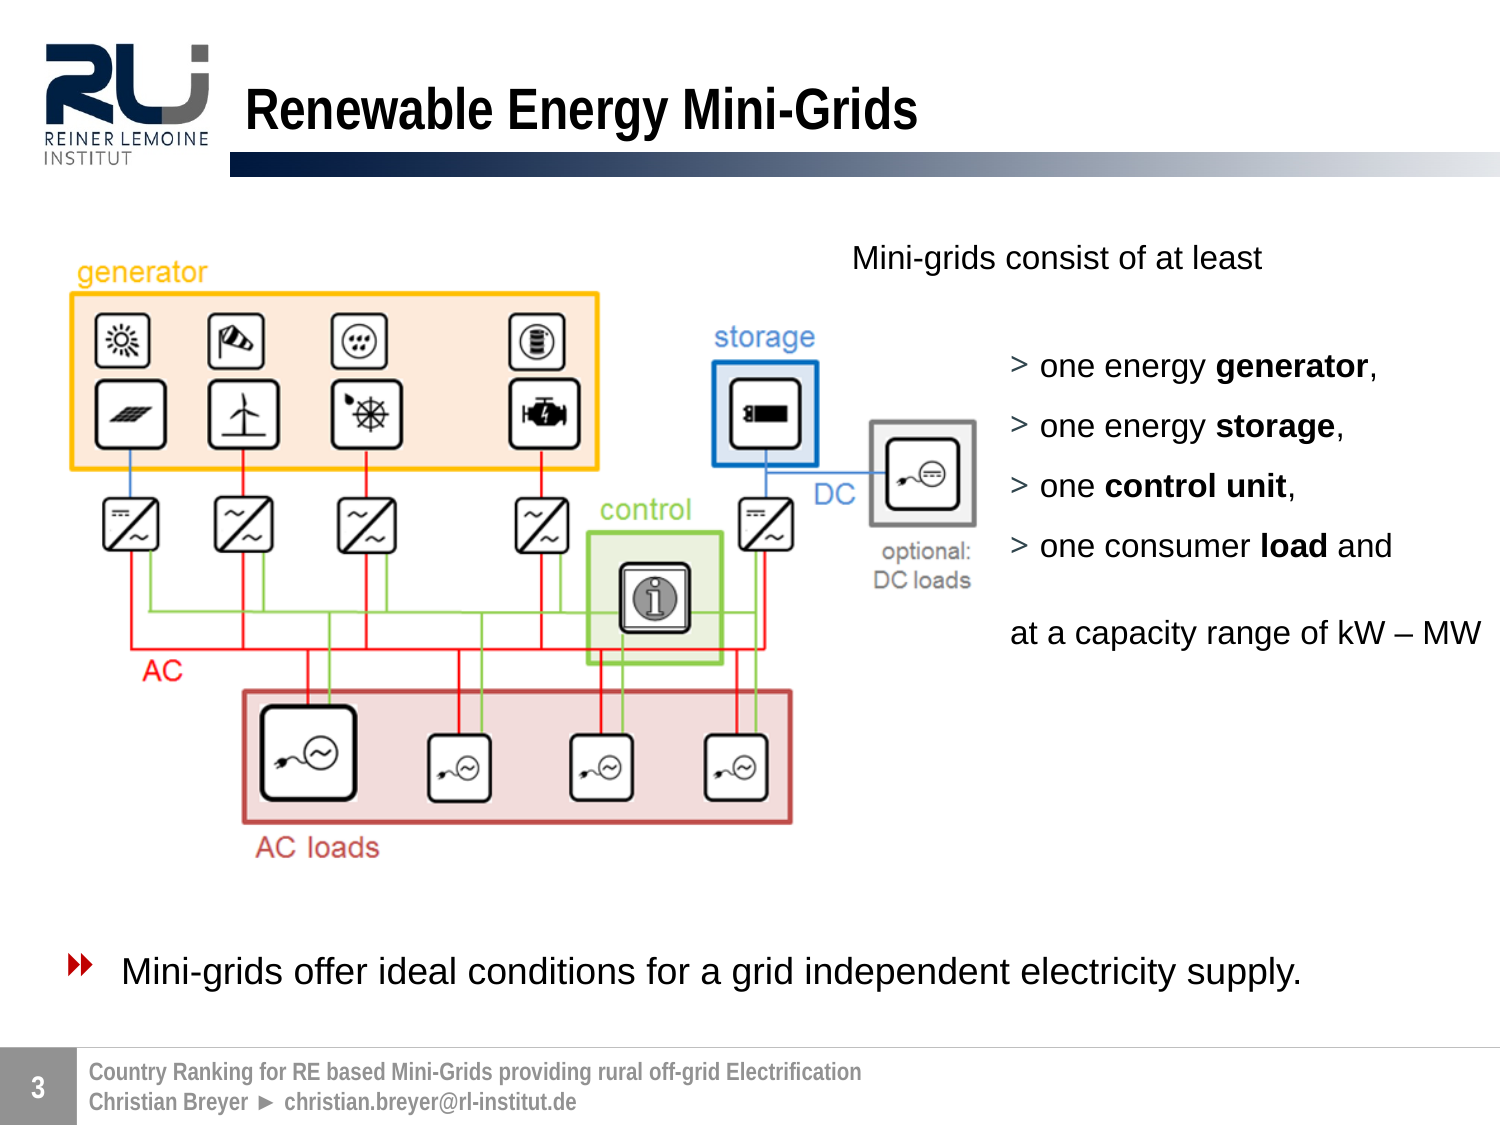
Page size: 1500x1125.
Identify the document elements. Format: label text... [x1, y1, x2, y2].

text_box Mini-grids consist of at least [837, 218, 1338, 284]
text_box Mini-grids offer ideal conditions for a grid independent electricity supply. [50, 928, 1465, 1012]
text_box one energy generator, one energy storage, one control unit, one consumer load and at a capacity range of kW – MW [991, 326, 1500, 659]
picture [230, 152, 1500, 177]
picture [58, 243, 987, 882]
picture [44, 43, 210, 166]
text_box Renewable Energy Mini-Grids [230, 45, 1459, 149]
